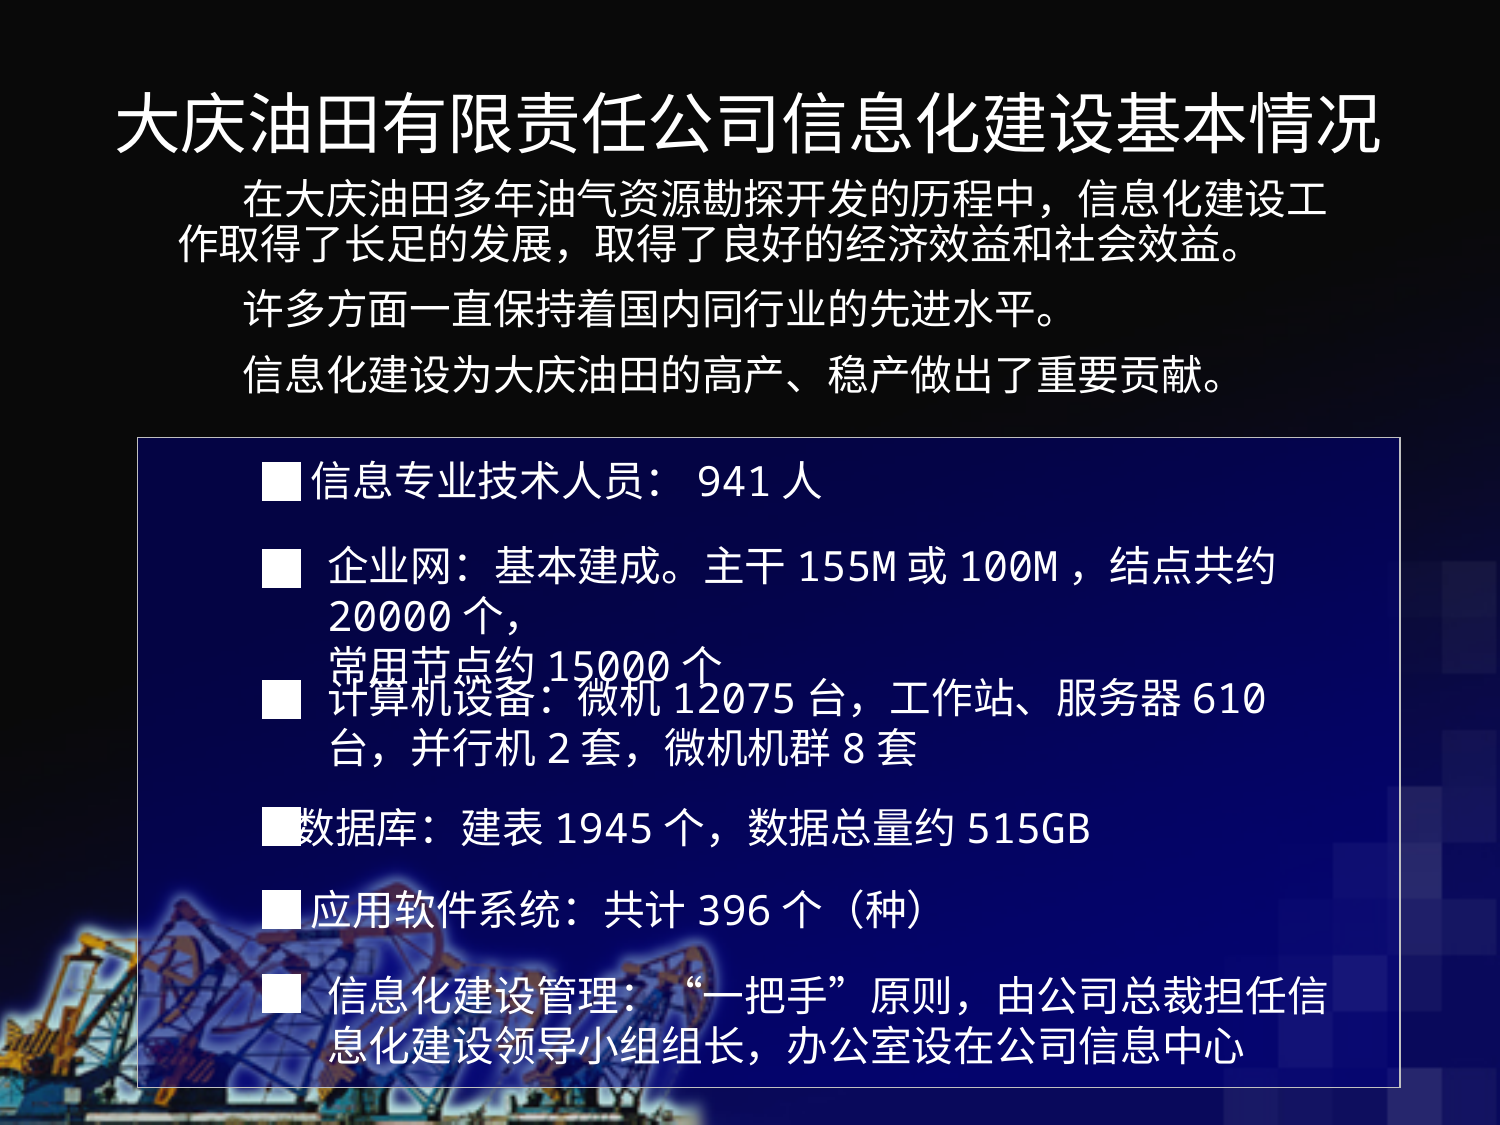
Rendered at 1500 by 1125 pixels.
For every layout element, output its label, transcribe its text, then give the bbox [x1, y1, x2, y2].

picture [0, 0, 1500, 1125]
text_box [262, 462, 300, 500]
text_box 大庆油田有限责任公司信息化建设基本情况 [99, 74, 1398, 170]
text_box [262, 975, 300, 1013]
text_box 应用软件系统：共计396个（种） [296, 876, 964, 942]
text_box 信息化建设管理：“一把手”原则，由公司总裁担任信息化建设领导小组组长，办公室设在公司信息中心 [312, 961, 1350, 1077]
text_box [137, 437, 1400, 1088]
text_box 在大庆油田多年油气资源勘探开发的历程中，信息化建设工作取得了长足的发展，取得了良好的经济效益和社会效益。 许多方面一直保持着国内同行业的先进水平。 信息化建设为大庆油田的高产、稳产做出了重要贡献。 [162, 170, 1375, 408]
text_box [262, 807, 300, 846]
text_box 计算机设备：微机12075台，工作站、服务器610台，并行机2套，微机机群8套 [312, 664, 1363, 780]
text_box [262, 549, 300, 588]
text_box 企业网：基本建成。主干155M或100M，结点共约20000个， 常用节点约15000个 [312, 532, 1413, 698]
text_box [262, 680, 300, 718]
text_box 数据库：建表1945个，数据总量约515GB [278, 794, 1106, 860]
text_box 信息专业技术人员：941人 [296, 447, 839, 512]
text_box [262, 890, 300, 929]
